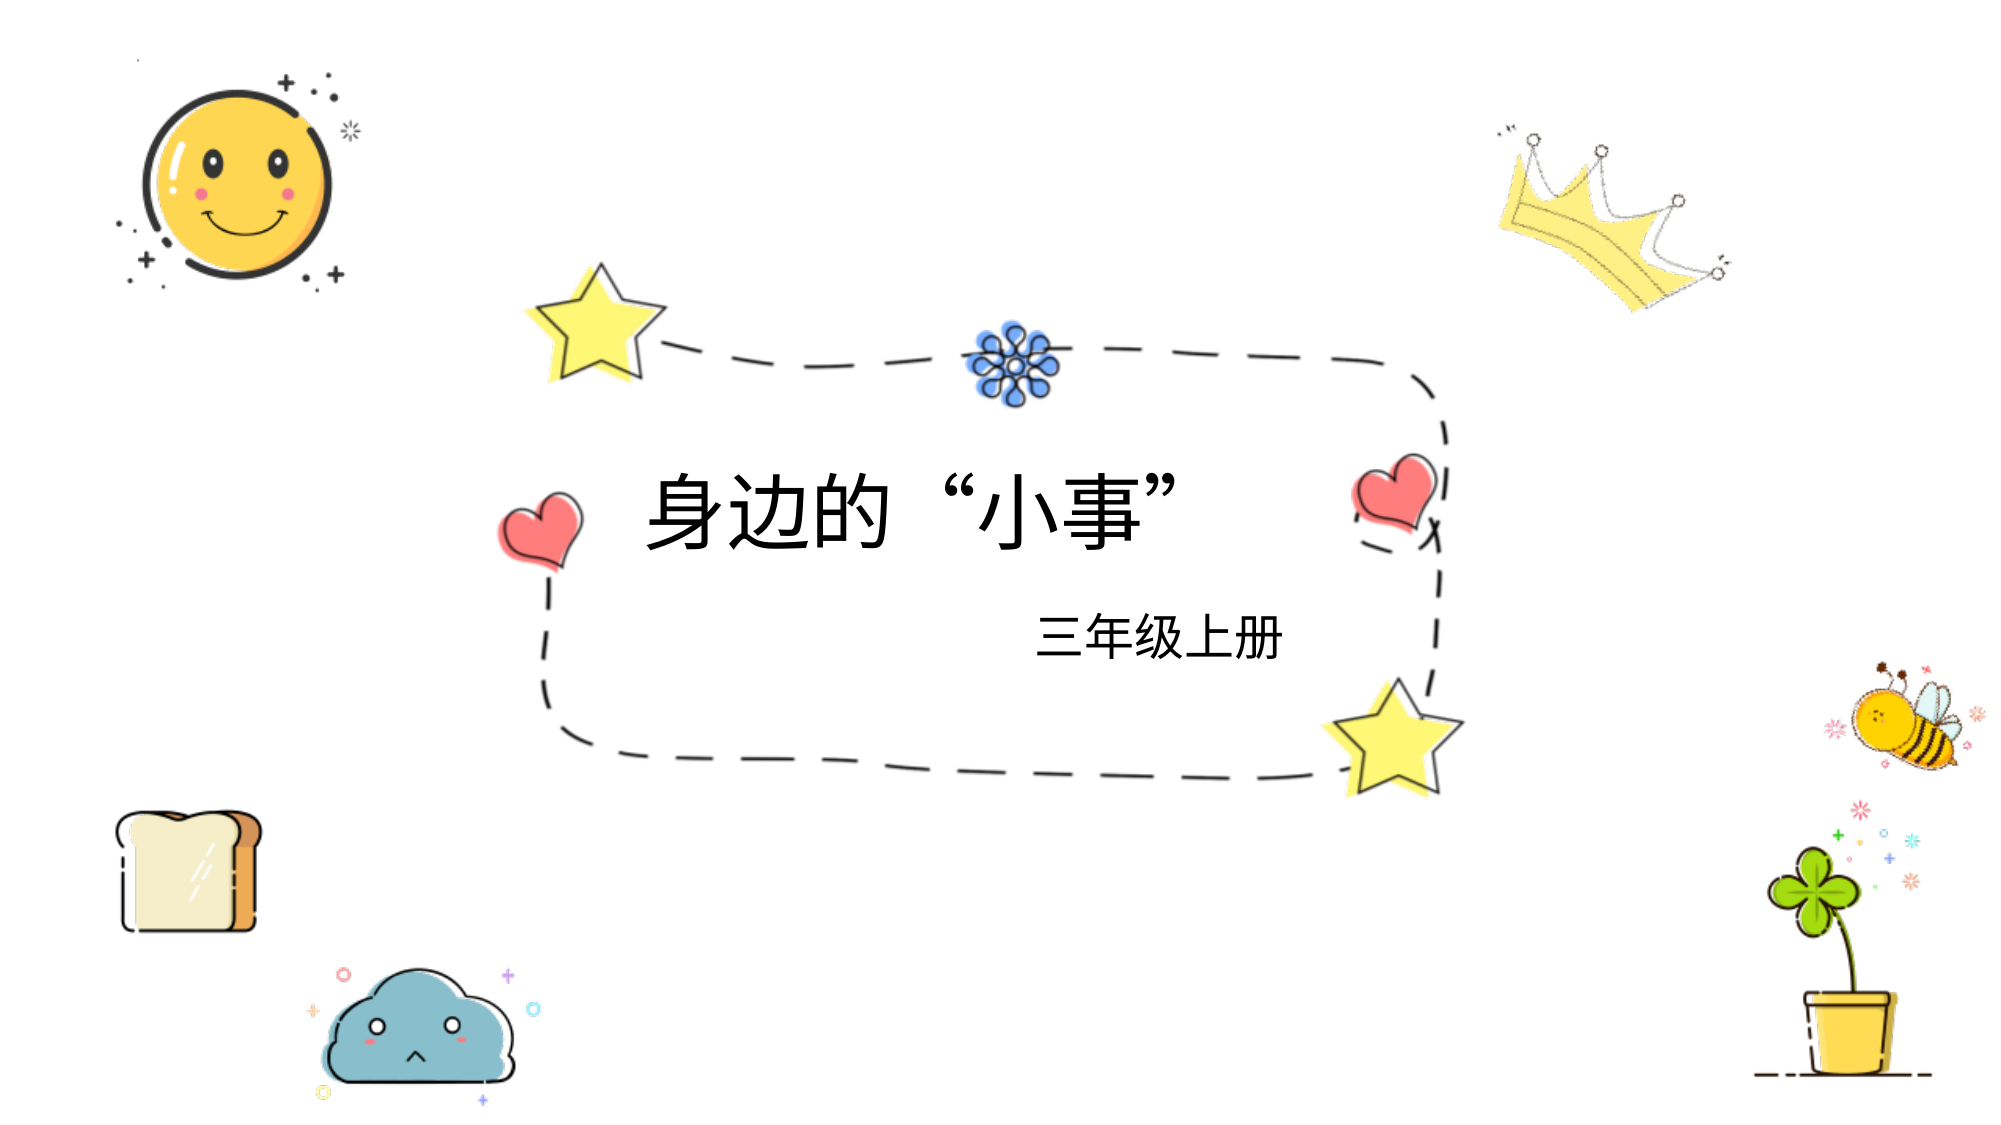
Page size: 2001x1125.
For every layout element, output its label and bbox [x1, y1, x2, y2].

picture [96, 32, 382, 318]
picture [470, 0, 1846, 870]
picture [56, 745, 569, 1125]
picture [1639, 600, 2000, 1125]
